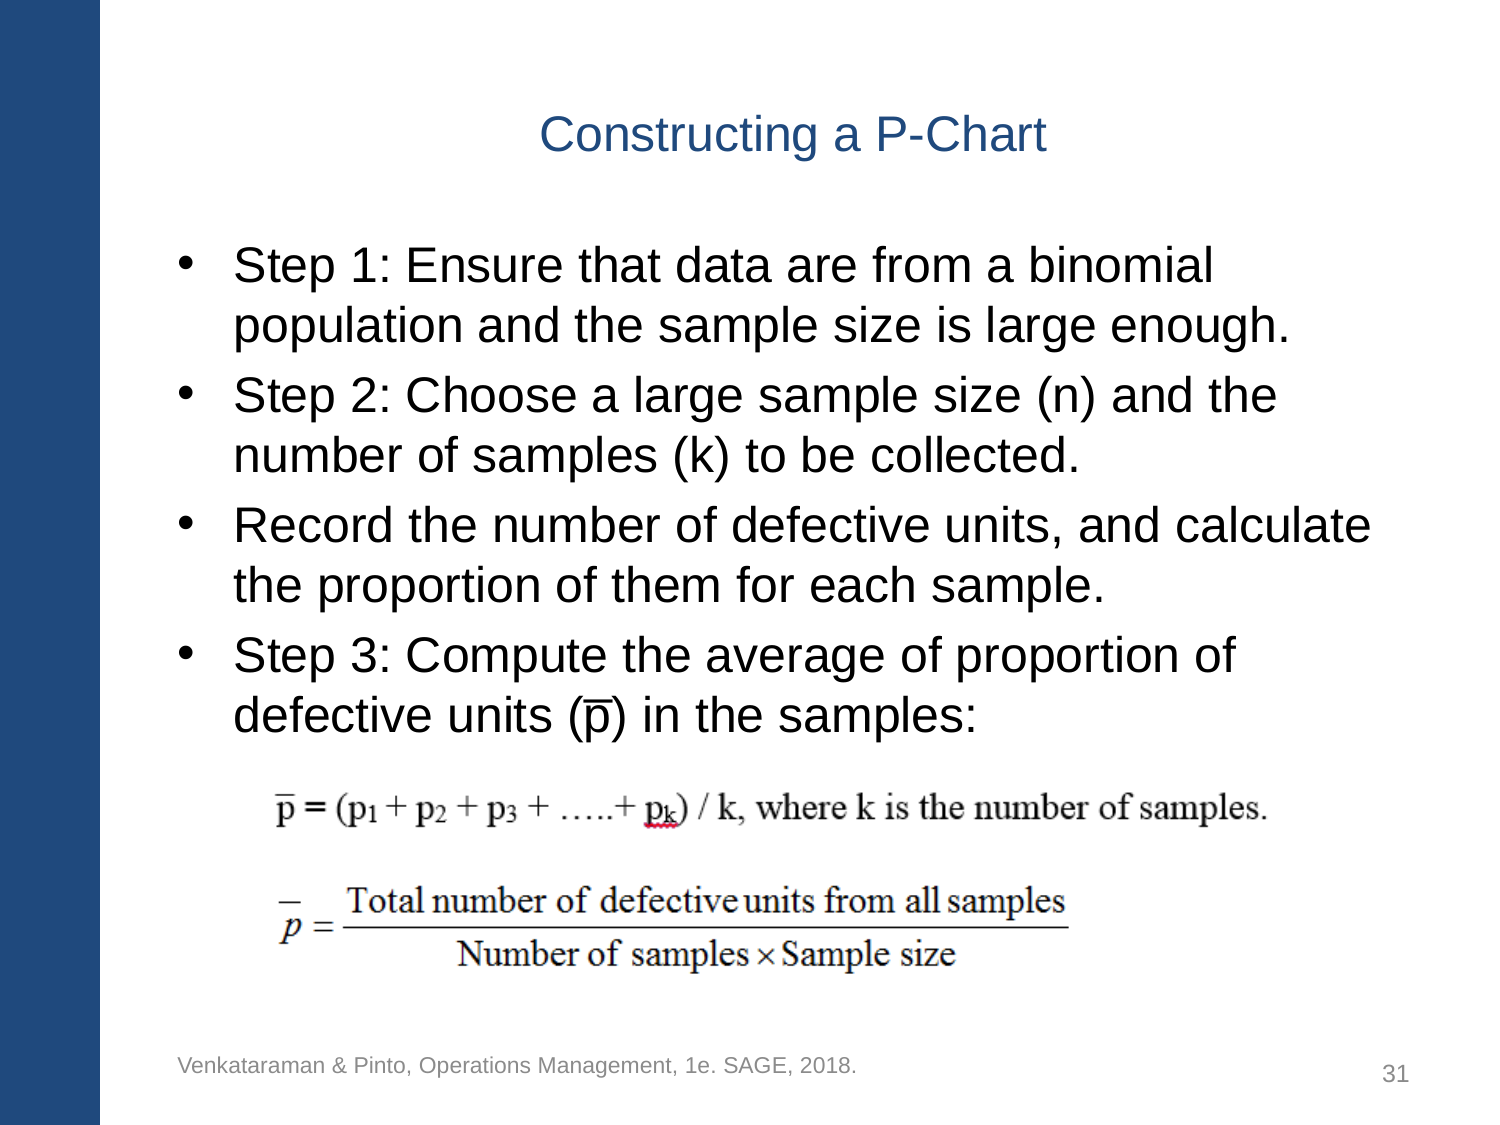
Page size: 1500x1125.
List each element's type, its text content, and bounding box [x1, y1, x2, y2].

list Step 1: Ensure that data are from a binomial population and the sample size is large enough. Step 2: Choose a large sample size (n) and the number of samples (k) to be collected. Record the number of defective units, and calculate the proportion of them for each sample. Step 3: Compute the average of proportion of defective units (p̅) in the samples: [162, 224, 1425, 1013]
footer Venkataraman & Pinto, Operations Management, 1e. SAGE, 2018. [162, 1042, 1313, 1103]
picture [240, 770, 1317, 999]
title Constructing a P-Chart [162, 37, 1425, 224]
slide_number 31 [1350, 1042, 1425, 1103]
